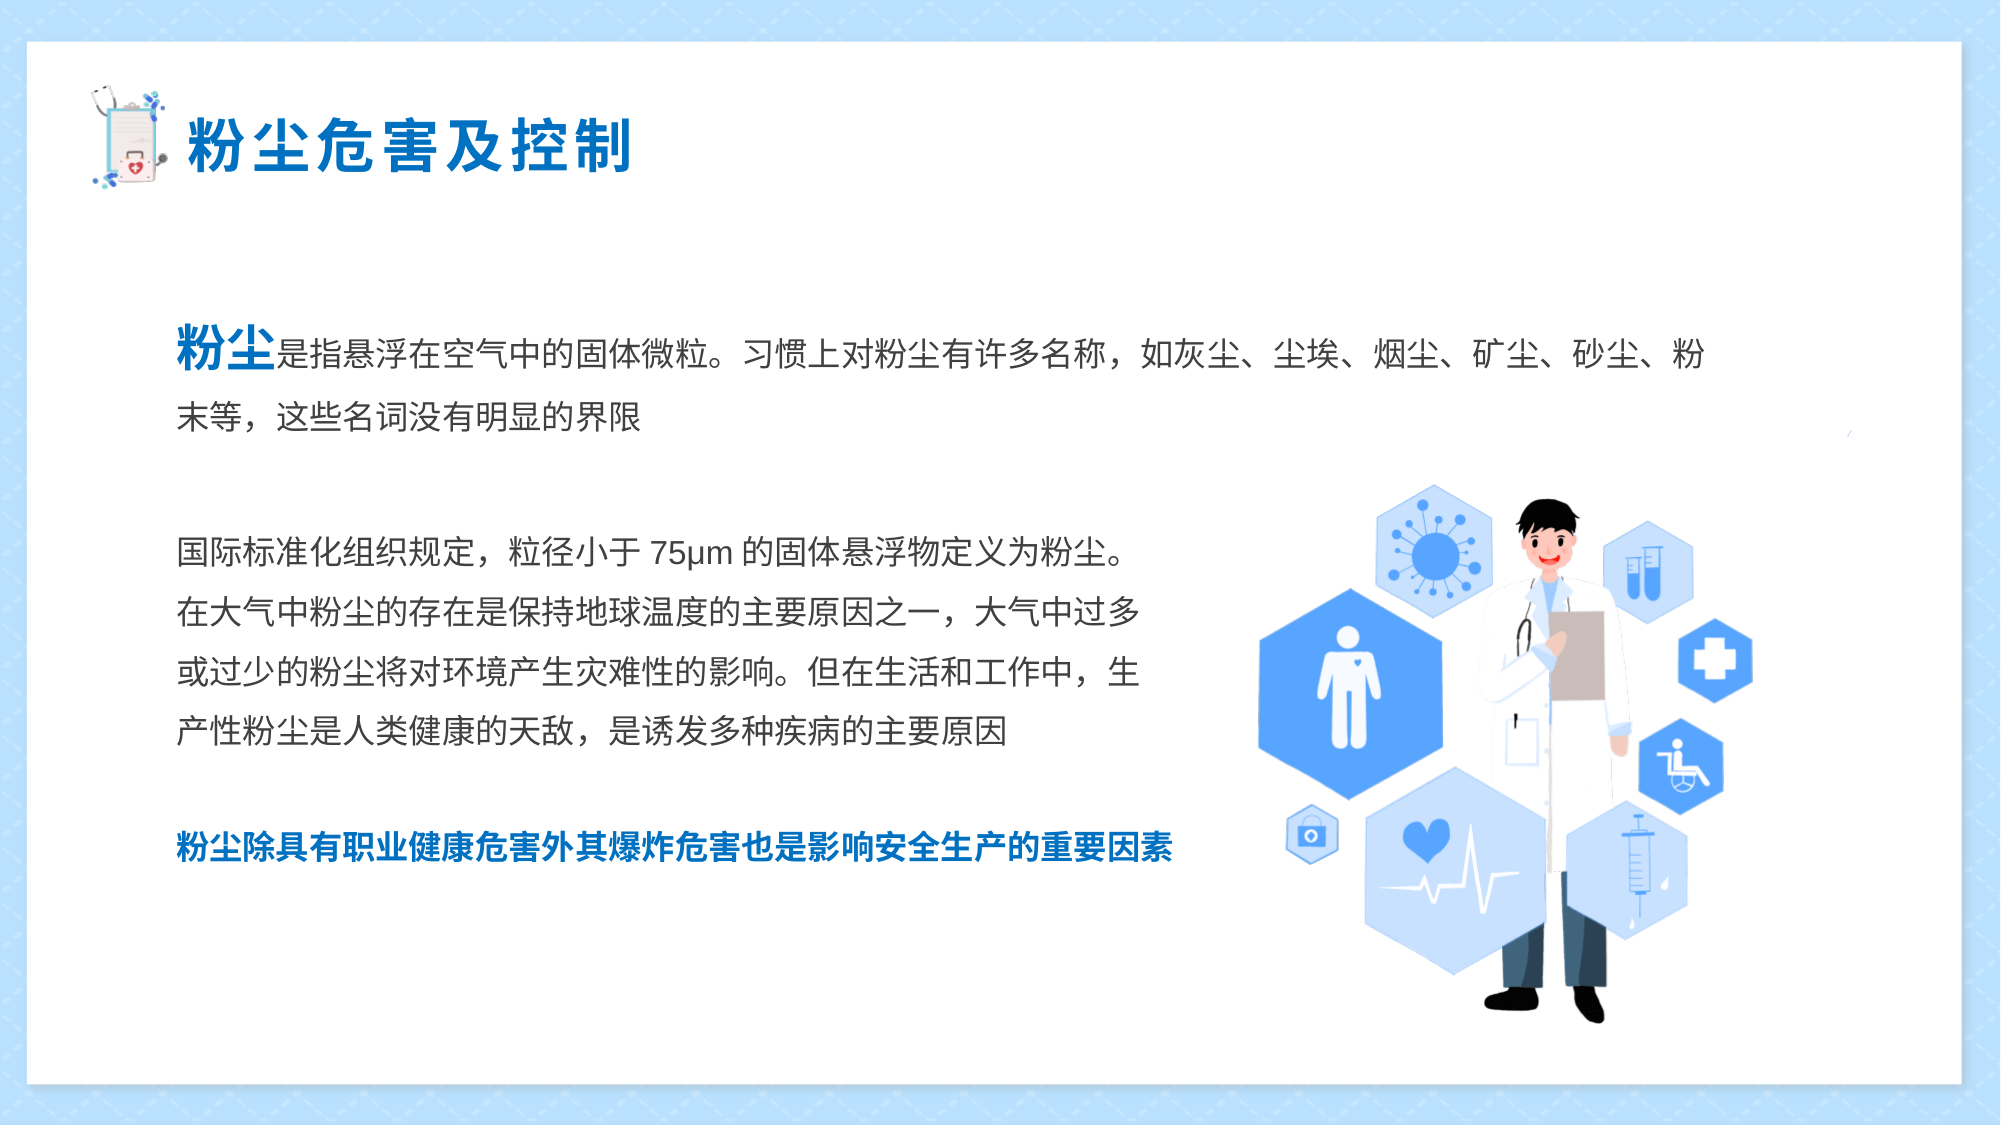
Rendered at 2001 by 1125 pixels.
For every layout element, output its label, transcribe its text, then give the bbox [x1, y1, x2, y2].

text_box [64, 78, 711, 206]
picture [0, 0, 2000, 1125]
text_box 粉尘是指悬浮在空气中的固体微粒。习惯上对粉尘有许多名称，如灰尘、尘埃、烟尘、矿尘、砂尘、粉末等，这些名词没有明显的界限 [161, 278, 1745, 444]
text_box 粉尘除具有职业健康危害外其爆炸危害也是影响安全生产的重要因素 [161, 798, 1070, 874]
text_box 国际标准化组织规定，粒径小于75μm的固体悬浮物定义为粉尘。在大气中粉尘的存在是保持地球温度的主要原因之一，大气中过多或过少的粉尘将对环境产生灾难性的影响。但在生活和工作中，生产性粉尘是人类健康的天敌，是诱发多种疾病的主要原因 [161, 503, 1070, 758]
